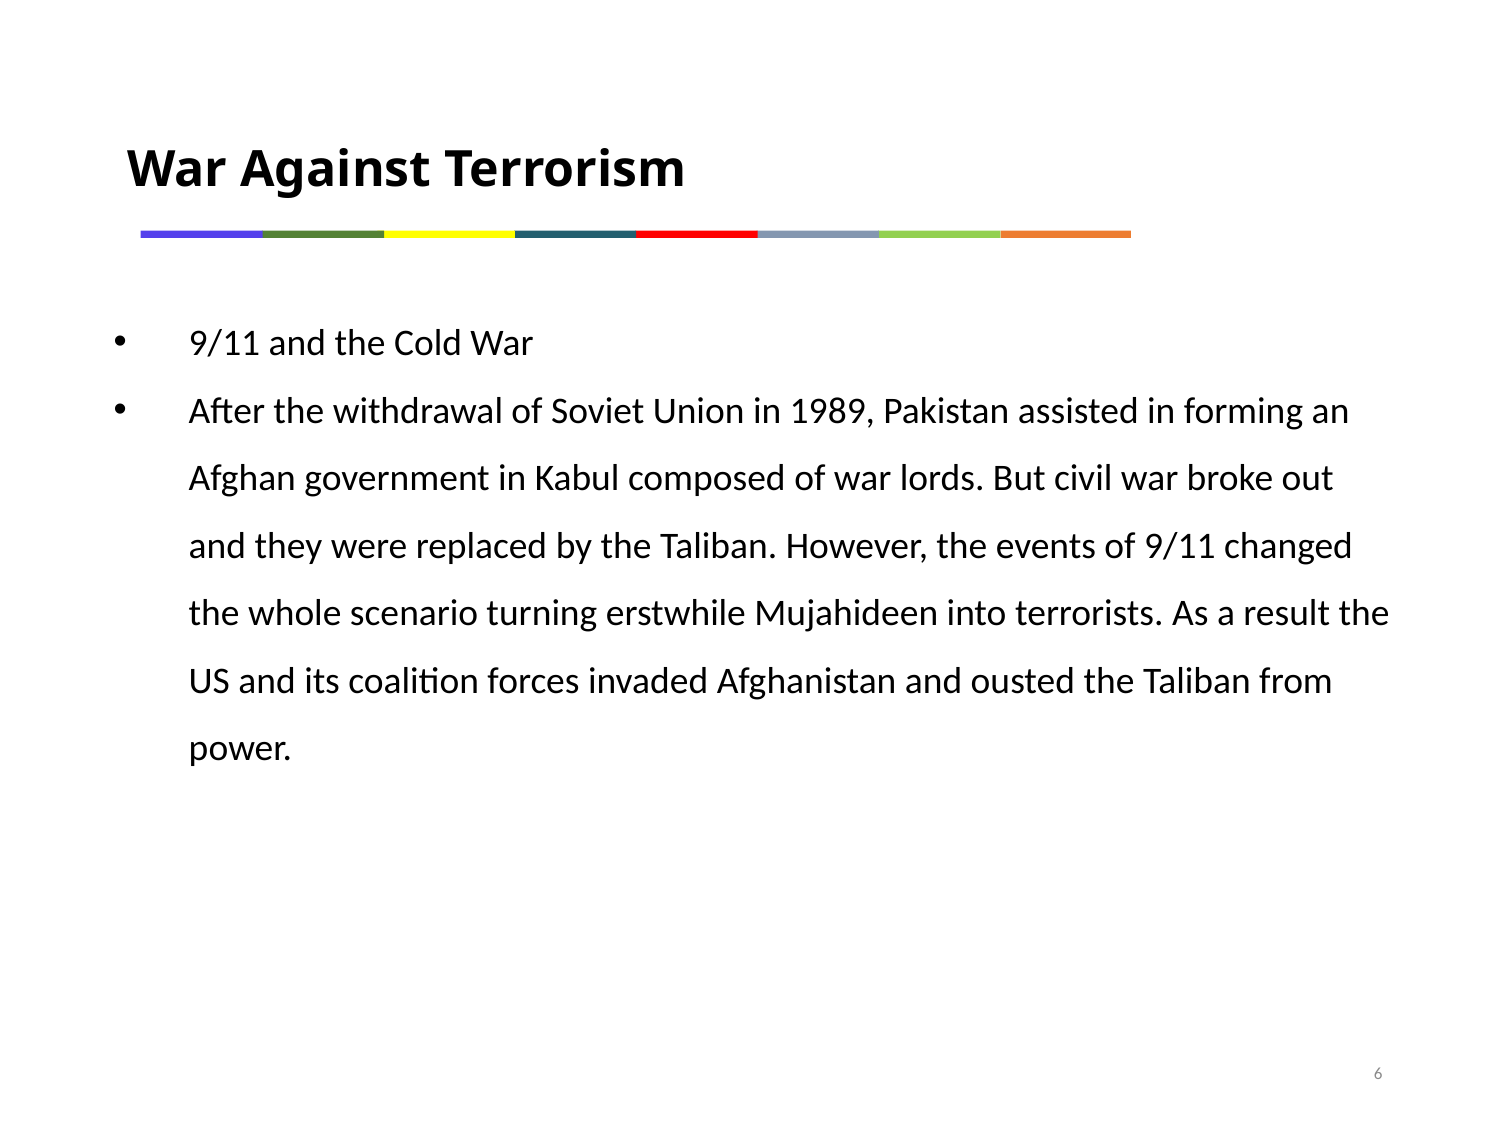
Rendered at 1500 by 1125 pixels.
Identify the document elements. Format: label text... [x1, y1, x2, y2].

text_box 9/11 and the Cold War After the withdrawal of Soviet Union in 1989, Pakistan assisted in forming an Afghan government in Kabul composed of war lords. But civil war broke out and they were replaced by the Taliban. However, the events of 9/11 changed the whole scenario turning erstwhile Mujahideen into terrorists. As a result the US and its coalition forces invaded Afghanistan and ousted the Taliban from power. [98, 288, 1415, 776]
slide_number 6 [1060, 1042, 1398, 1103]
text_box War Against Terrorism [112, 120, 1500, 276]
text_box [140, 230, 1131, 239]
